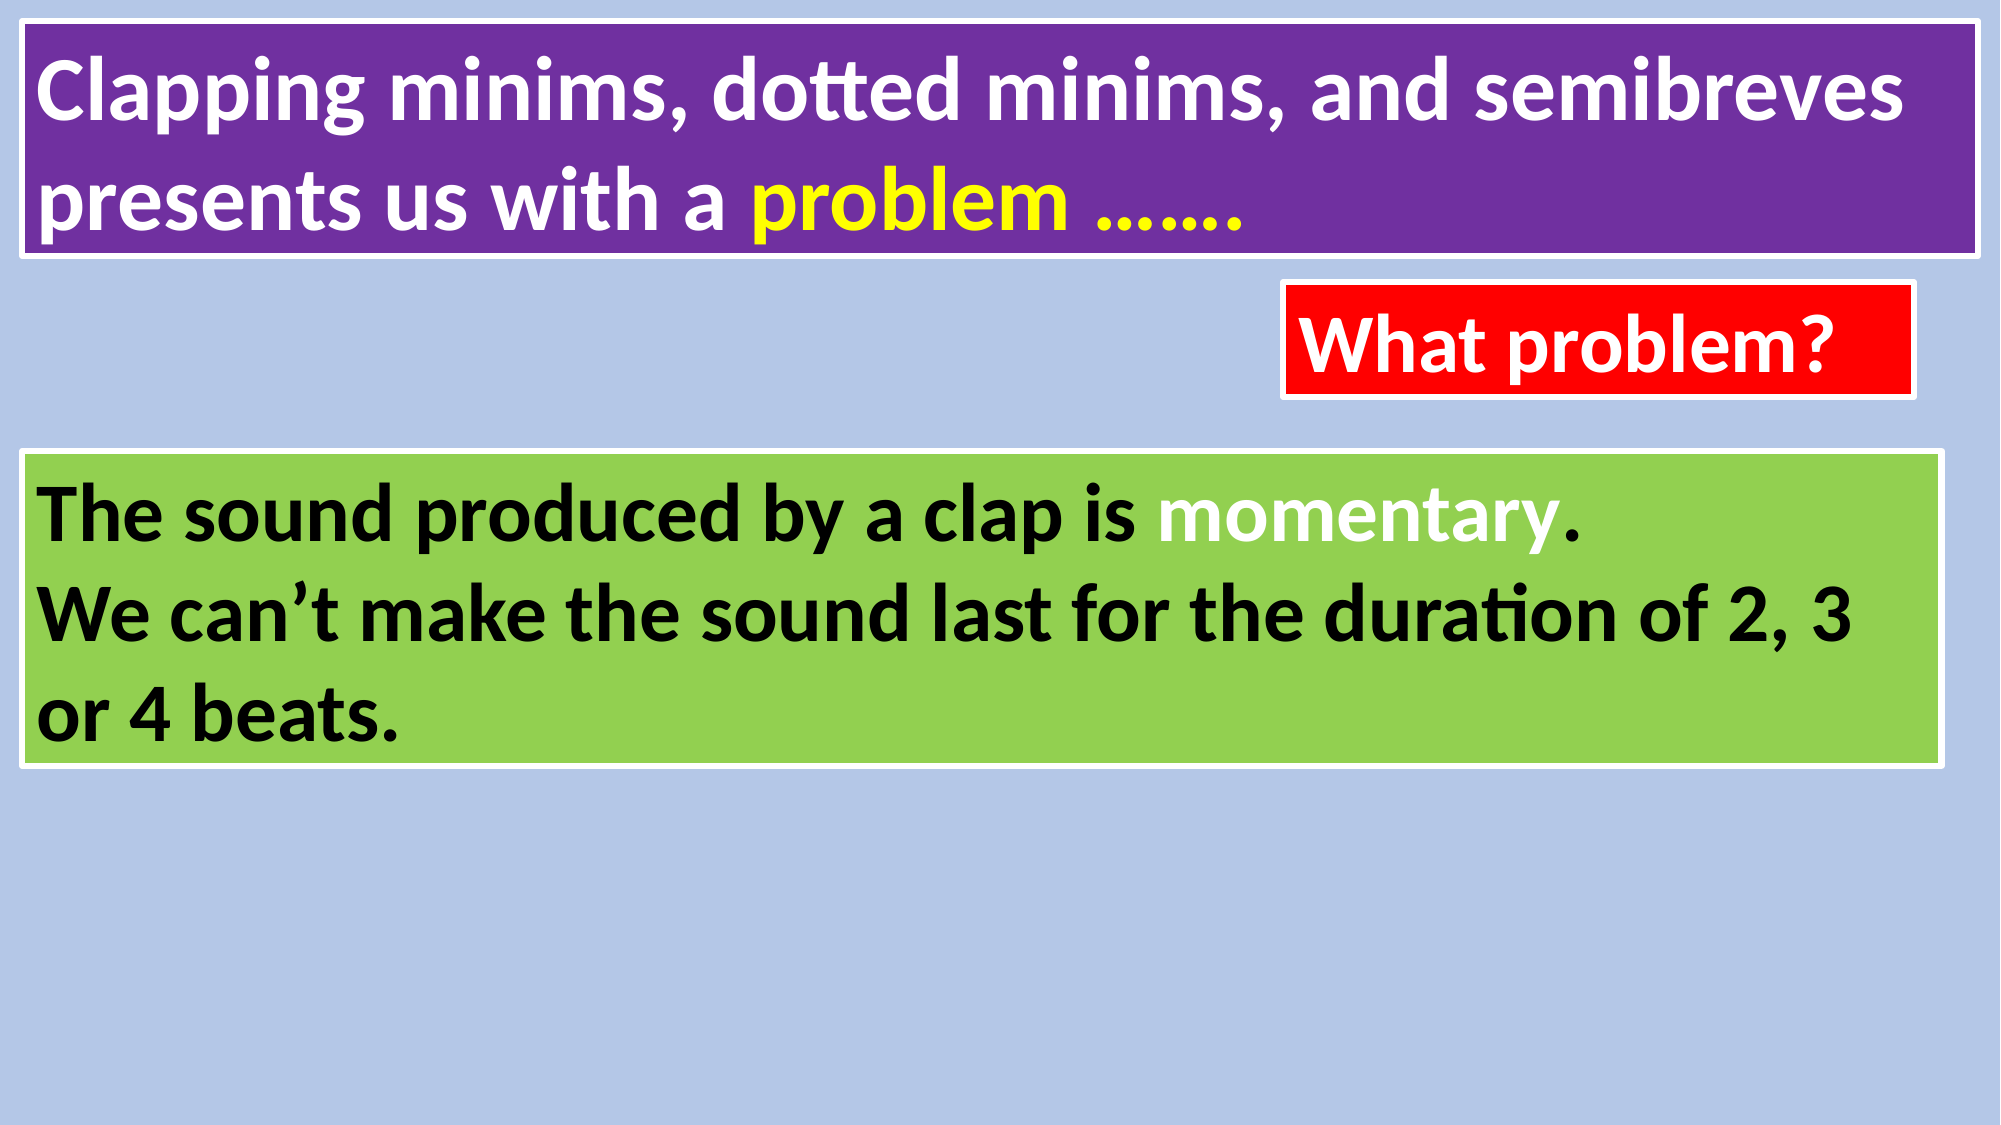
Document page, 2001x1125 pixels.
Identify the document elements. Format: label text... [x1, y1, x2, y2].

text_box What problem? [1283, 282, 1914, 397]
text_box The sound produced by a clap is momentary. We can’t make the sound last for the duration of 2, 3 or 4 beats. [22, 451, 1942, 766]
text_box Clapping minims, dotted minims, and semibreves presents us with a problem ……. [22, 21, 1978, 256]
